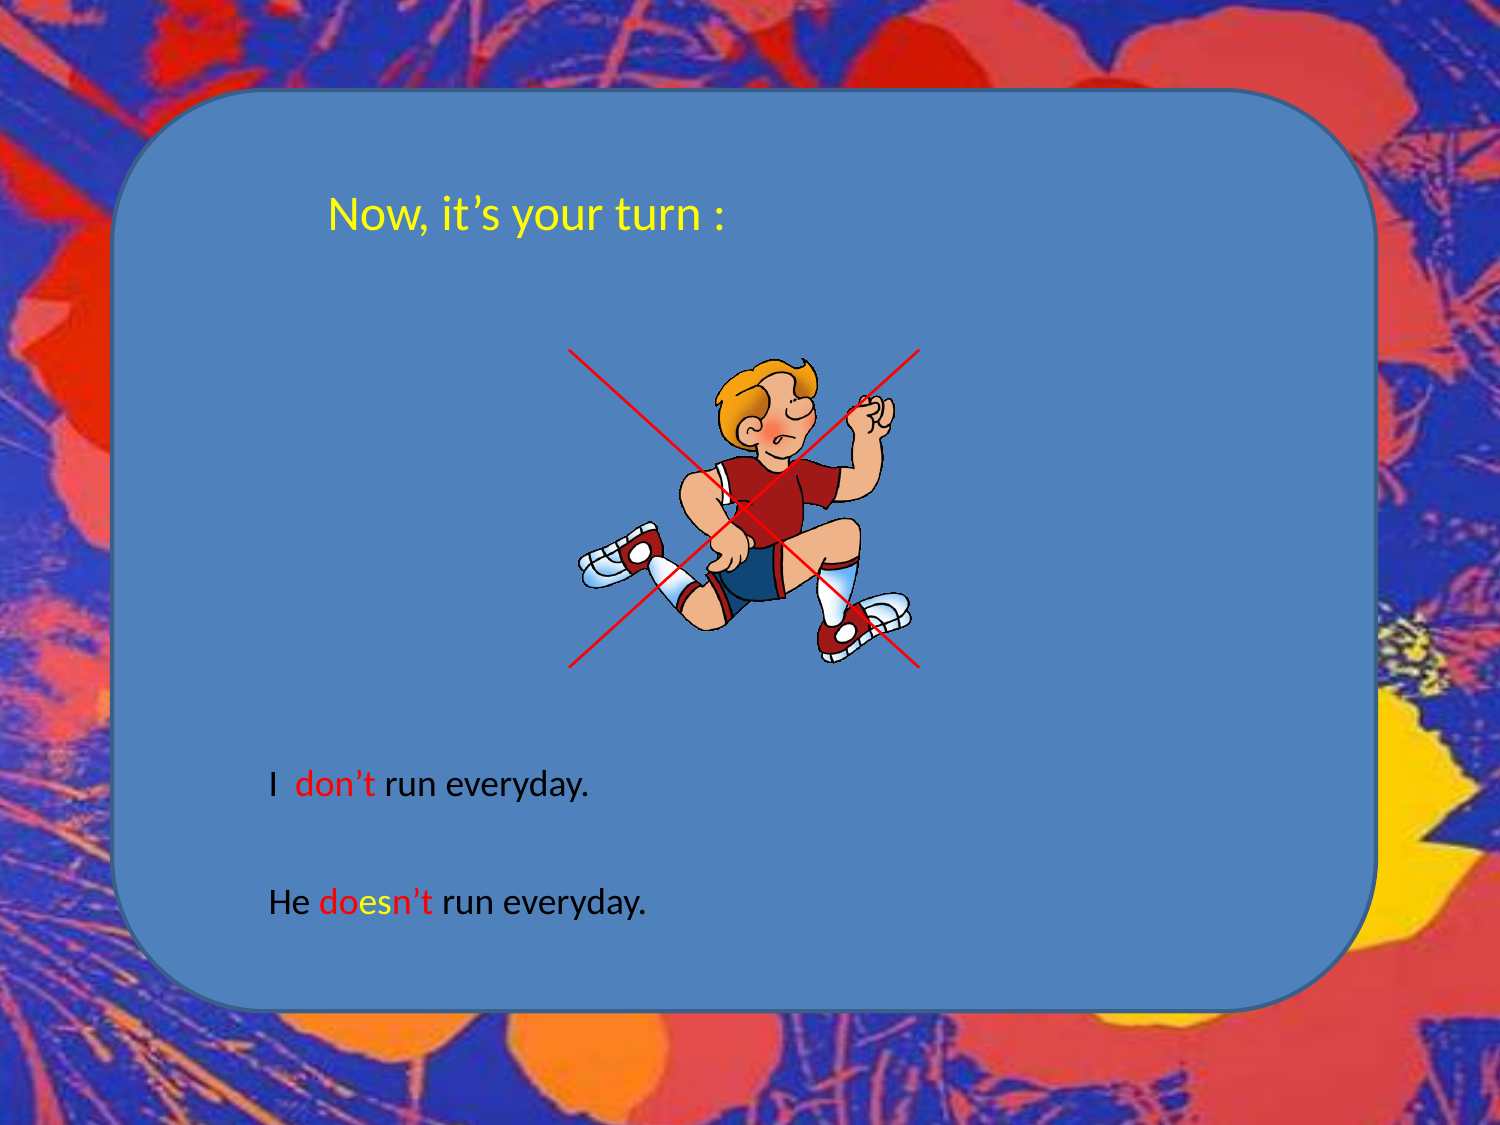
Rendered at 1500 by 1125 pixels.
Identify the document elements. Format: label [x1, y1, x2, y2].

picture [0, 0, 1500, 1125]
text_box [568, 349, 920, 668]
